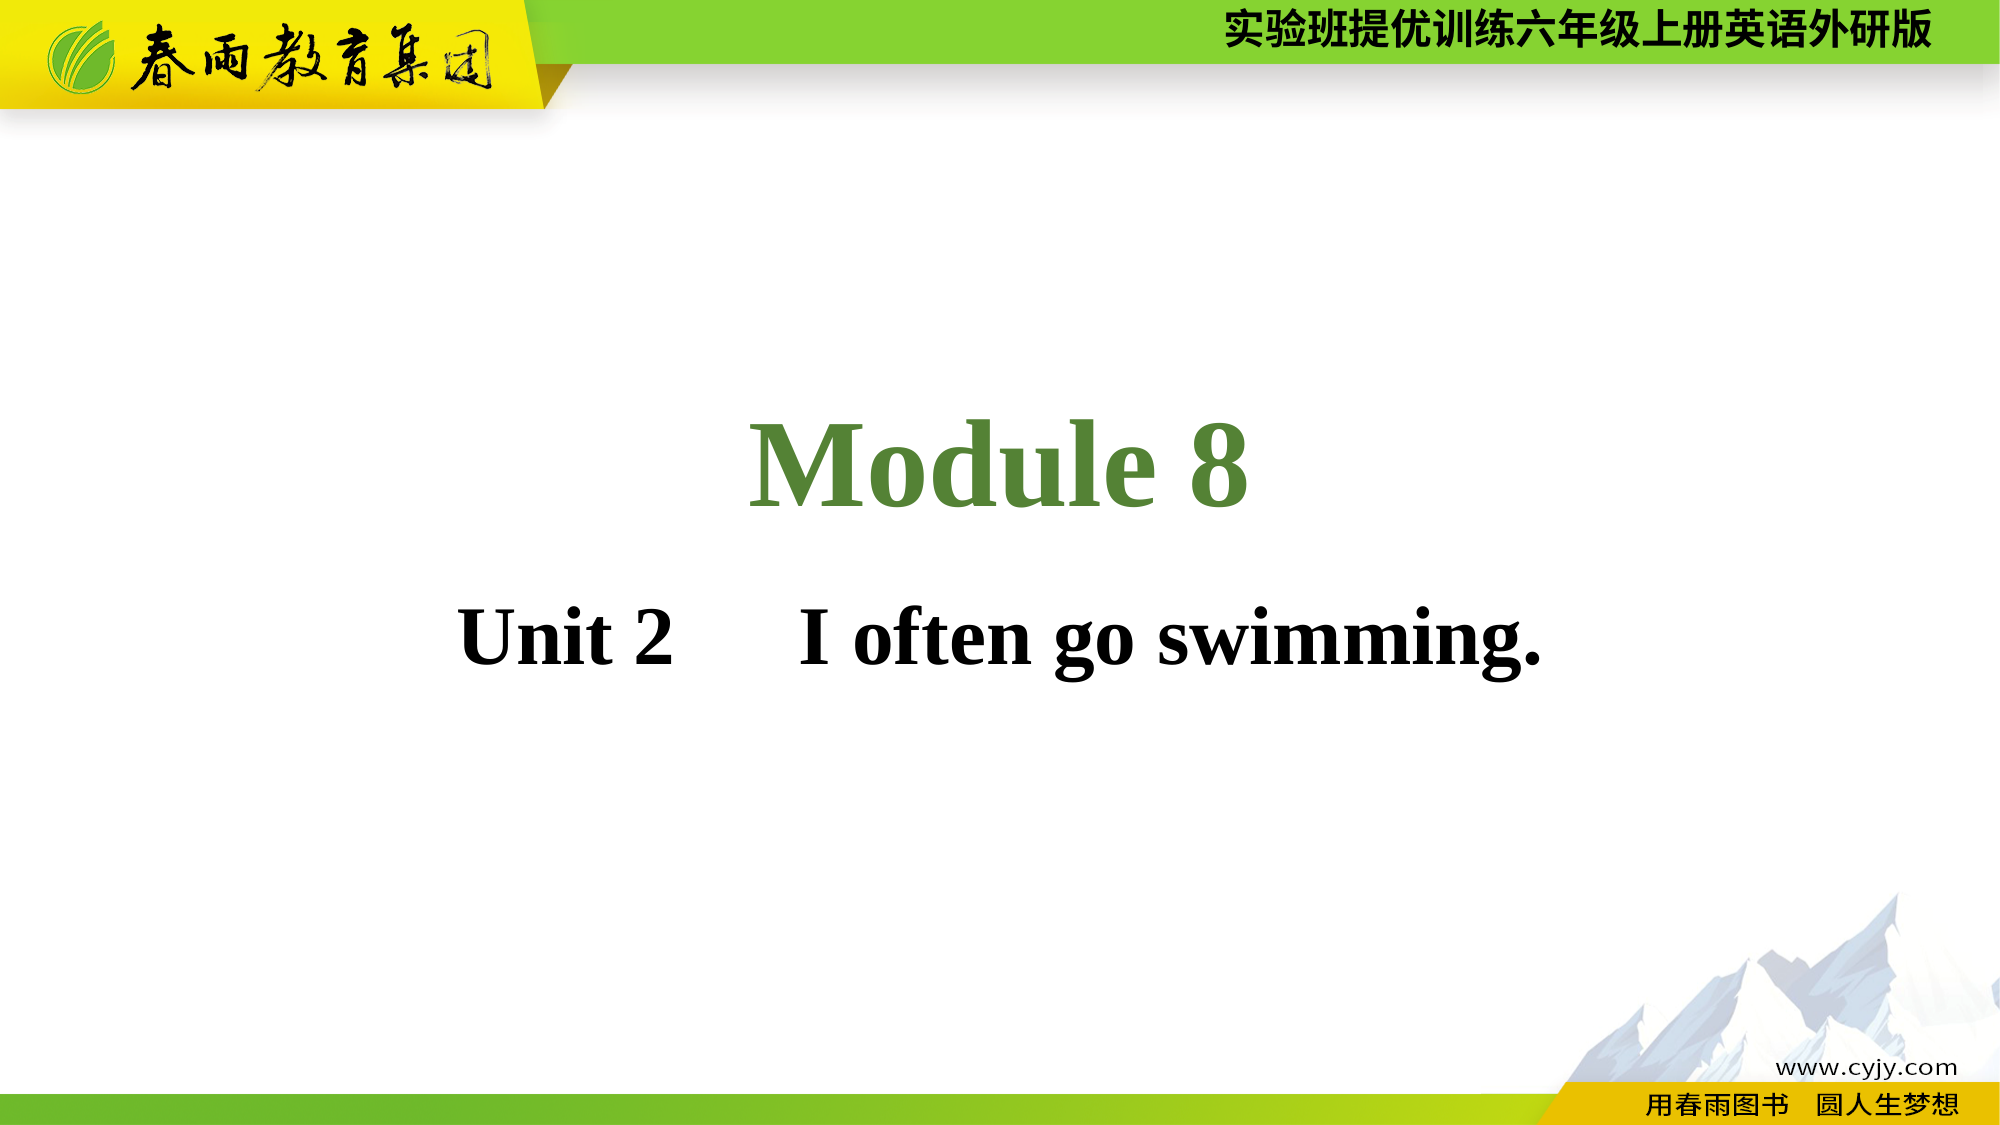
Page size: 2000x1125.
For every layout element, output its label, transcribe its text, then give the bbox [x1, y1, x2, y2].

picture [0, 0, 2000, 298]
picture [0, 689, 2000, 1125]
text_box Module 8 Unit 2 I often go swimming. [0, 298, 2000, 689]
